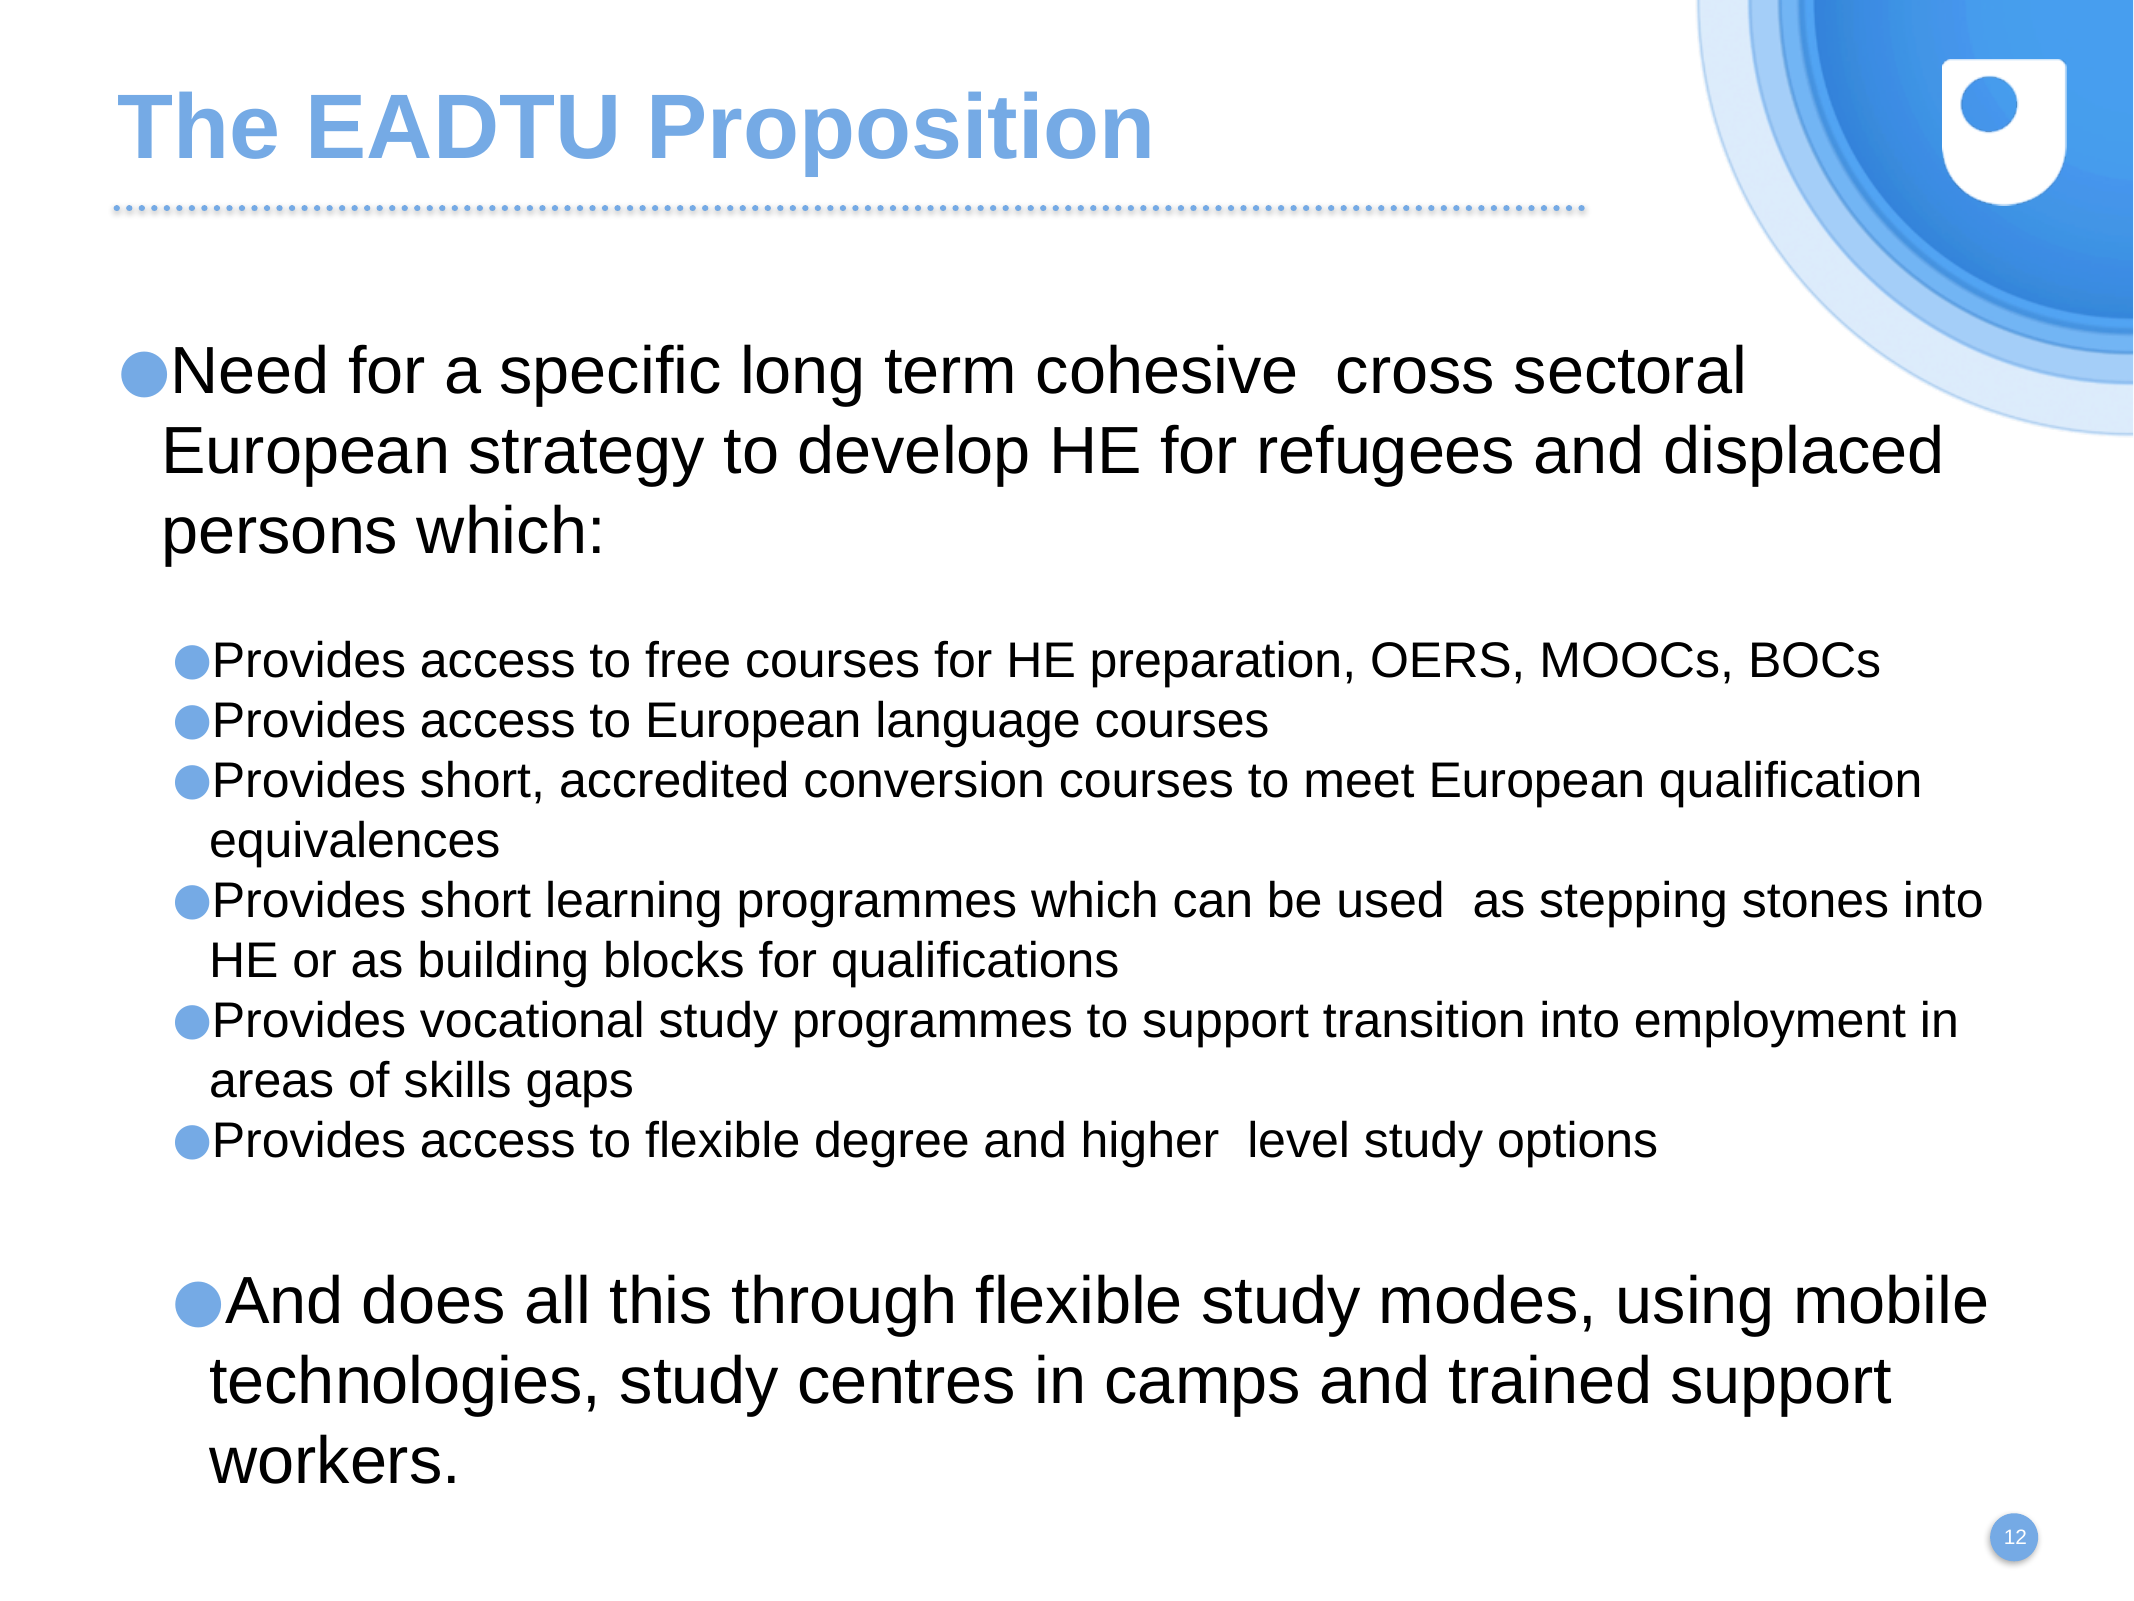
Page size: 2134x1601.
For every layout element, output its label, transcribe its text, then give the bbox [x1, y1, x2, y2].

slide_number 12 [1974, 1493, 2057, 1579]
list Need for a specific long term cohesive cross sectoral European strategy to develop HE for refugees and displaced persons which: Provides access to free courses for HE preparation, OERS, MOOCs, BOCs Provides access to European language courses Provides short, accredited conversion courses to meet European qualification equivalences Provides short learning programmes which can be used as stepping stones into HE or as building blocks for qualifications Provides vocational study programmes to support transition into employment in areas of skills gaps Provides access to flexible degree and higher level study options And does all this through flexible study modes, using mobile technologies, study centres in camps and trained support workers. [118, 327, 2018, 1494]
picture [1643, 0, 2134, 488]
title The EADTU Proposition [117, 68, 1678, 204]
